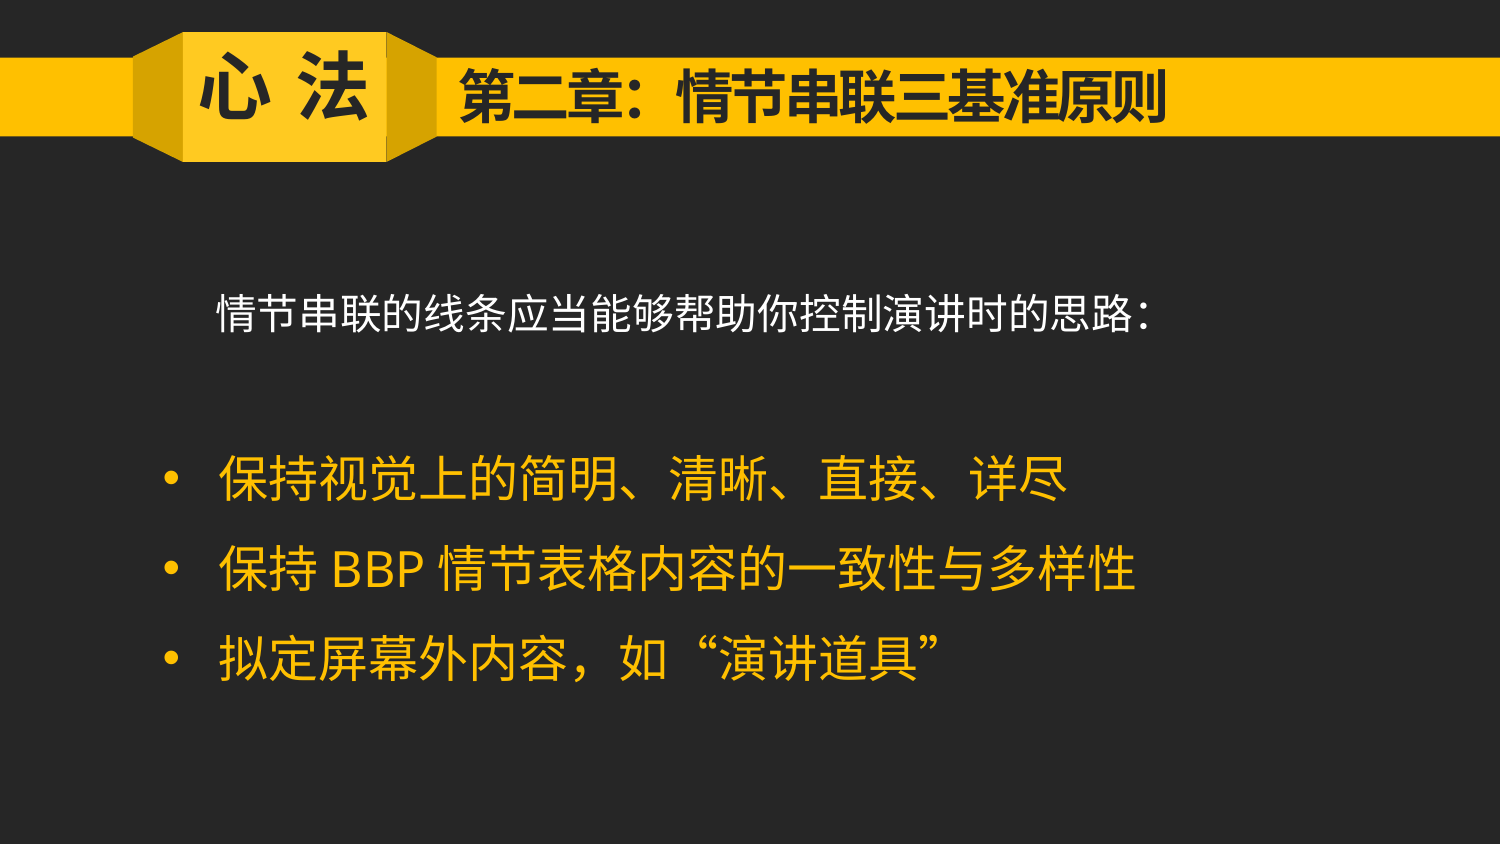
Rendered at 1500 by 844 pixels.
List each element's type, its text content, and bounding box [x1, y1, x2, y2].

text_box [130, 30, 181, 164]
text_box 心 法 [182, 32, 417, 137]
text_box [181, 30, 389, 164]
text_box 保持视觉上的简明、清晰、直接、详尽 保持BBP情节表格内容的一致性与多样性 拟定屏幕外内容，如“演讲道具” [147, 410, 1400, 695]
text_box [0, 55, 131, 138]
text_box 第二章：情节串联三基准原则 [442, 52, 1500, 138]
text_box [438, 55, 442, 138]
text_box [389, 45, 439, 164]
text_box 情节串联的线条应当能够帮助你控制演讲时的思路： [199, 280, 1258, 346]
